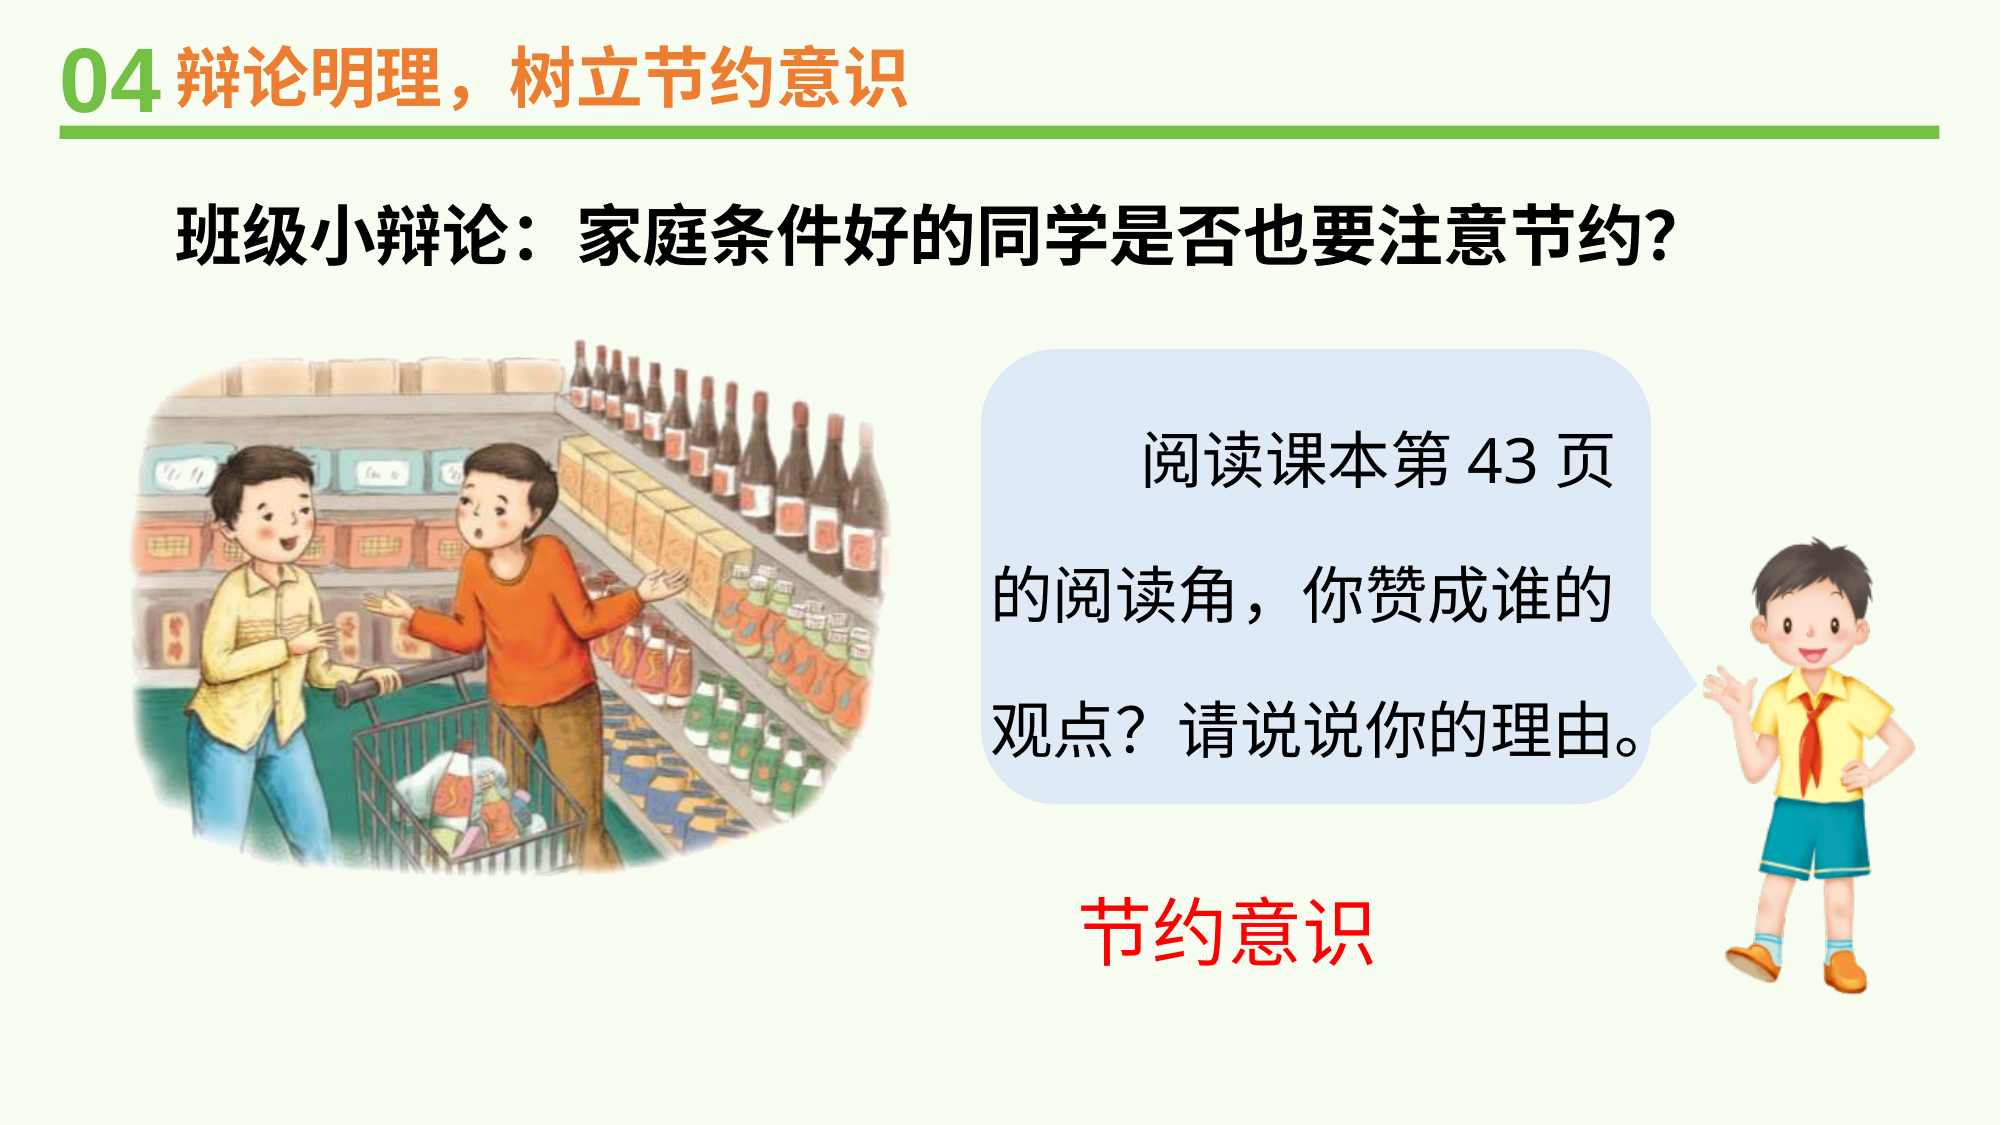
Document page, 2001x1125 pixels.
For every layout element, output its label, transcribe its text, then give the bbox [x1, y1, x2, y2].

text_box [975, 349, 1923, 1000]
text_box 班级小辩论：家庭条件好的同学是否也要注意节约？ [160, 186, 1714, 281]
text_box [59, 125, 1940, 140]
text_box 辩论明理，树立节约意识 [160, 28, 967, 123]
text_box 04 [59, 24, 161, 128]
picture [107, 339, 912, 897]
